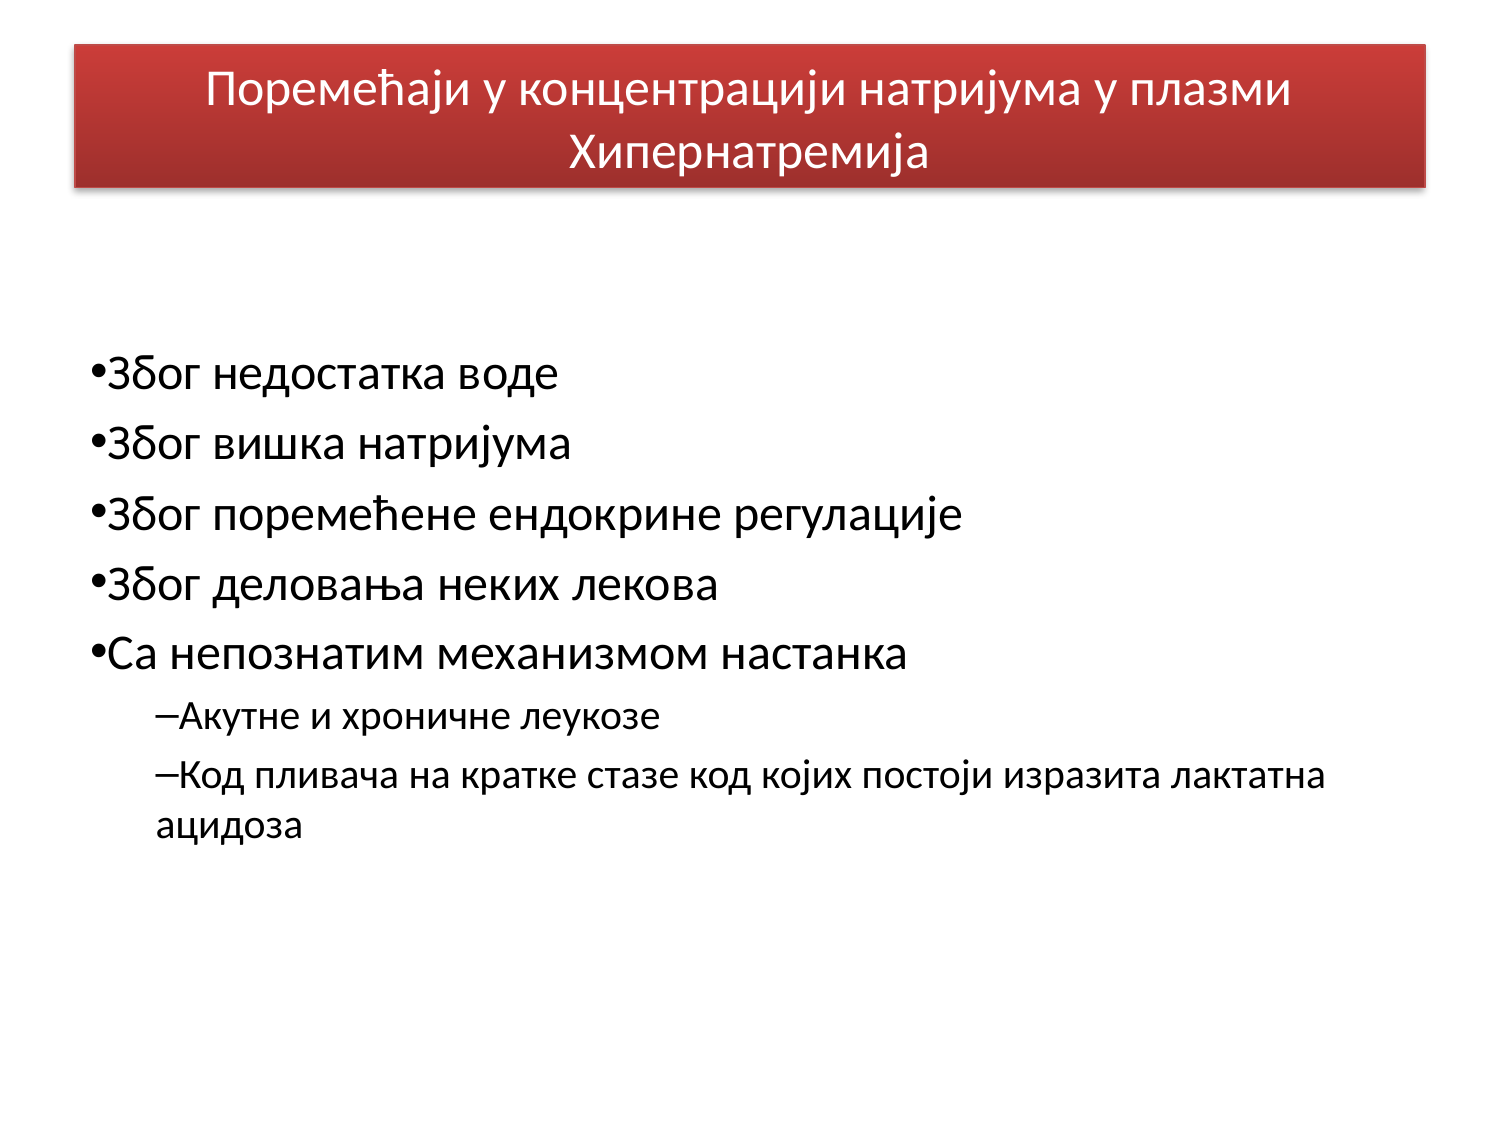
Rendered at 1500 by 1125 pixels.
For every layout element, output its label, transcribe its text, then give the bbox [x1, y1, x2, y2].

title Поремећаји у концентрацији натријума у плазми Хипернатремија [74, 44, 1426, 188]
list Због недостатка воде Због вишка натријума Због поремећене ендокрине регулације Због деловања неких лекова Са непознатим механизмом настанка Акутне и хроничне леукозе Код пливача на кратке стазе код којих постоји изразита лактатна ацидоза [75, 262, 1425, 1005]
